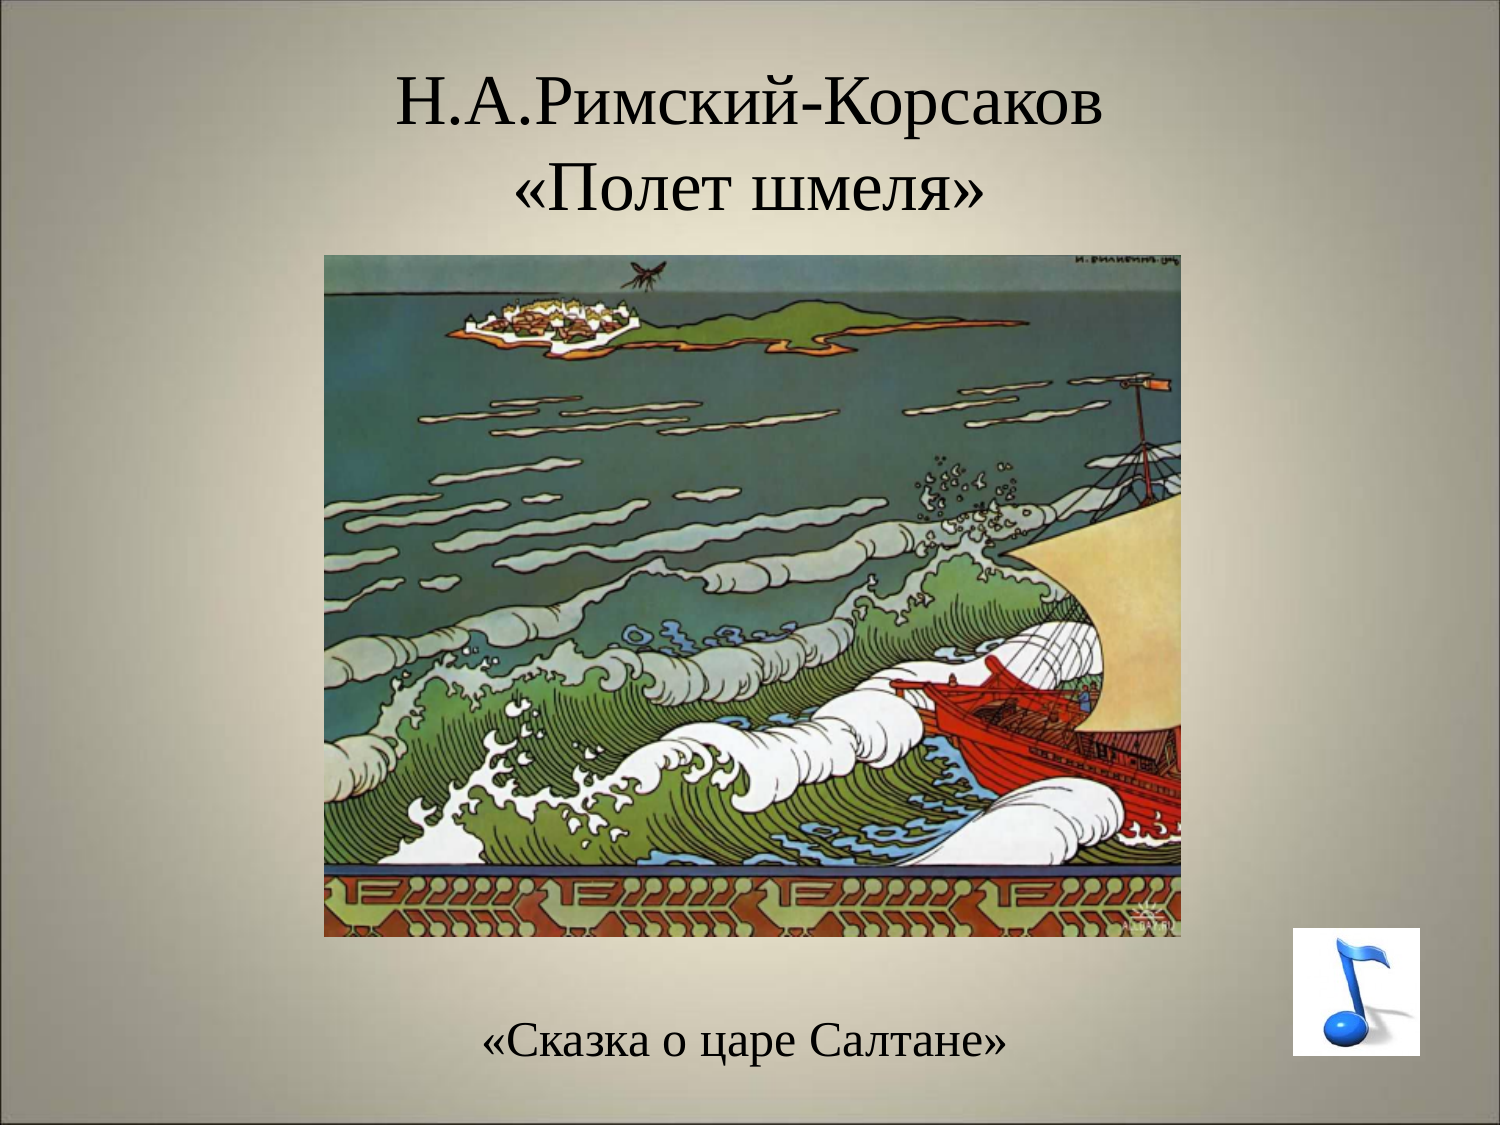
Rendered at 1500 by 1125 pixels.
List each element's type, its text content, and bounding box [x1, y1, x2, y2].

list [324, 255, 1181, 938]
title Н.А.Римский-Корсаков «Полет шмеля» [74, 44, 1426, 233]
picture [0, 0, 1500, 1125]
text_box «Сказка о царе Салтане» [466, 999, 1069, 1075]
